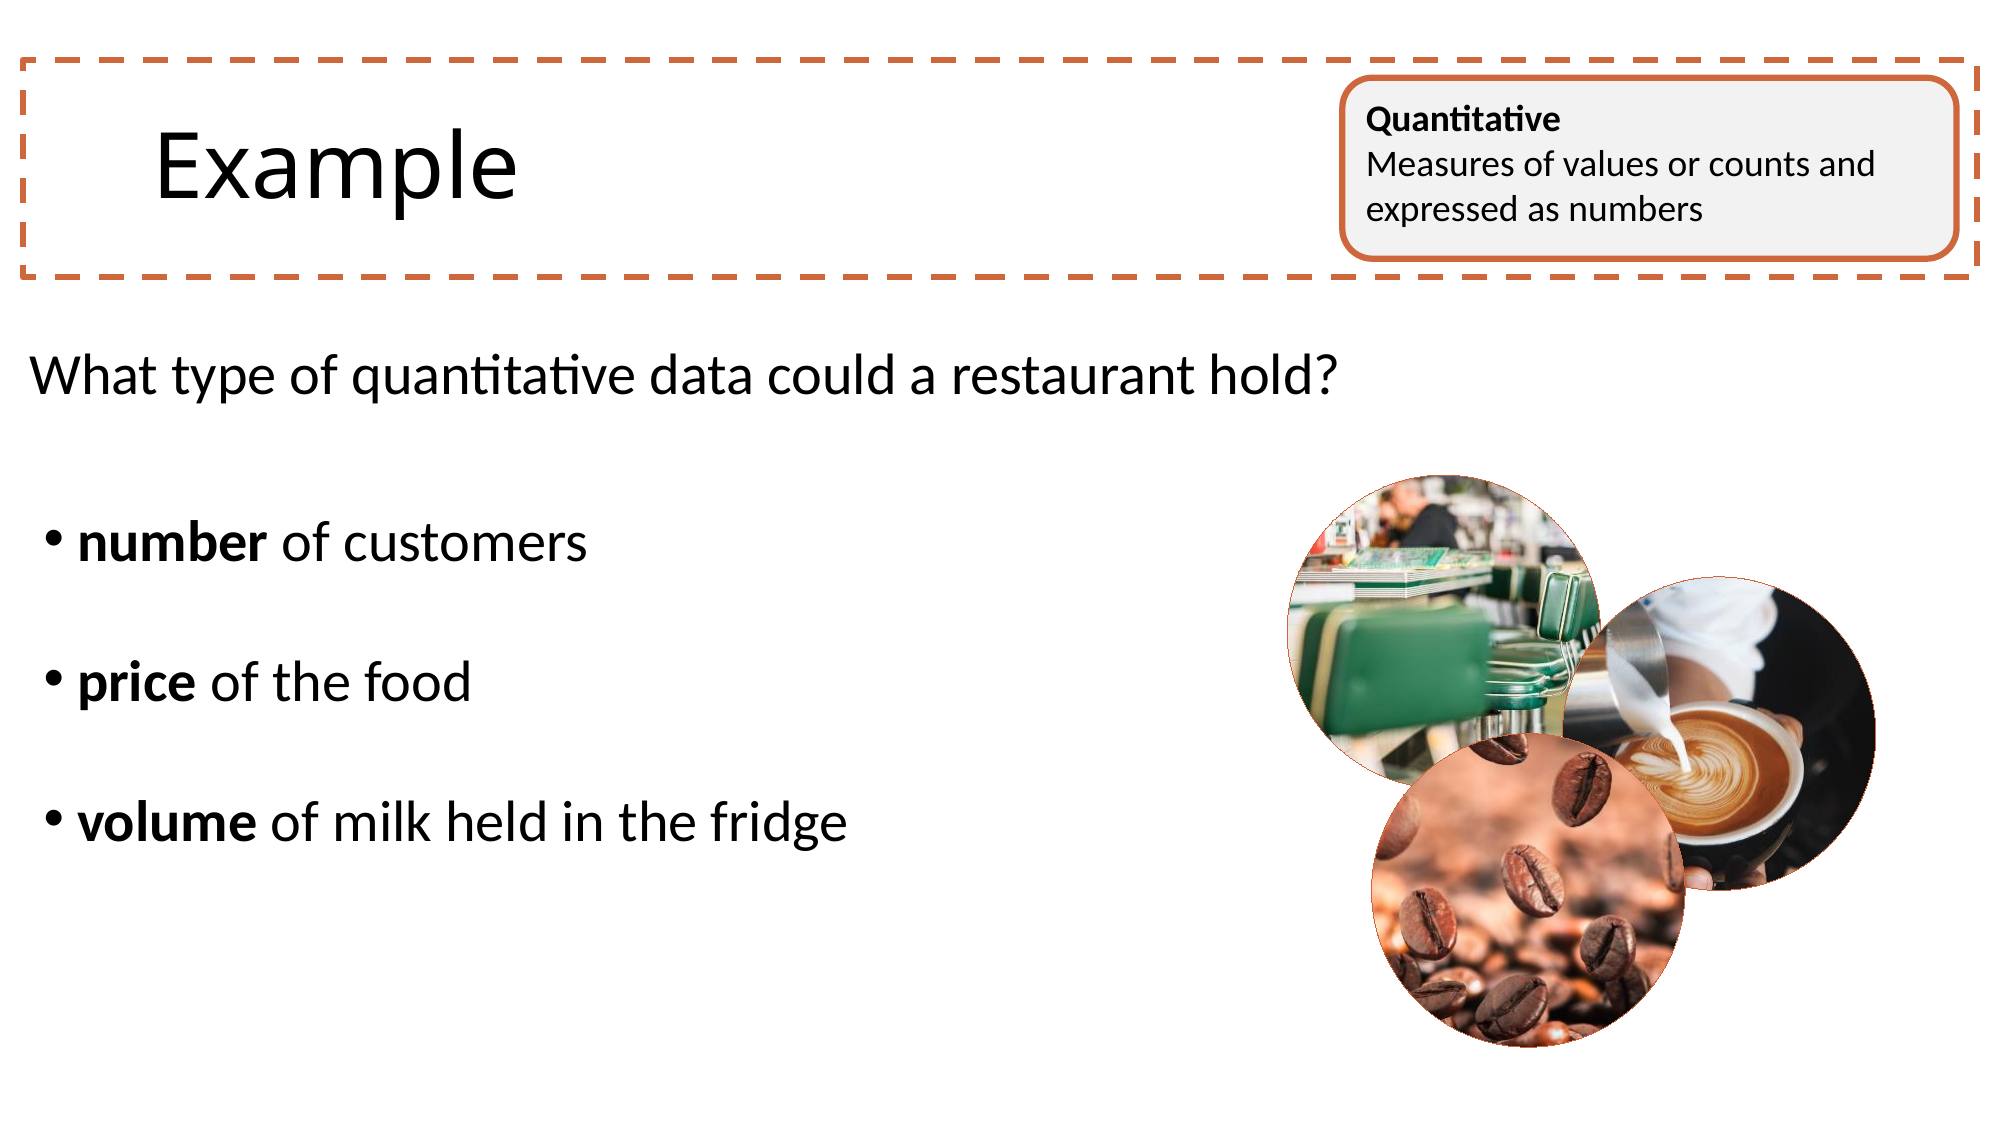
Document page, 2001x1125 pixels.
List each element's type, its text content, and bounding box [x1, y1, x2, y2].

picture [1287, 475, 1876, 1048]
text_box number of customers price of the food volume of milk held in the fridge [28, 495, 1063, 906]
text_box What type of quantitative data could a restaurant hold? [14, 337, 1430, 496]
title Example [137, 59, 1863, 278]
text_box Quantitative Measures of values or counts and expressed as numbers [1341, 76, 1958, 260]
